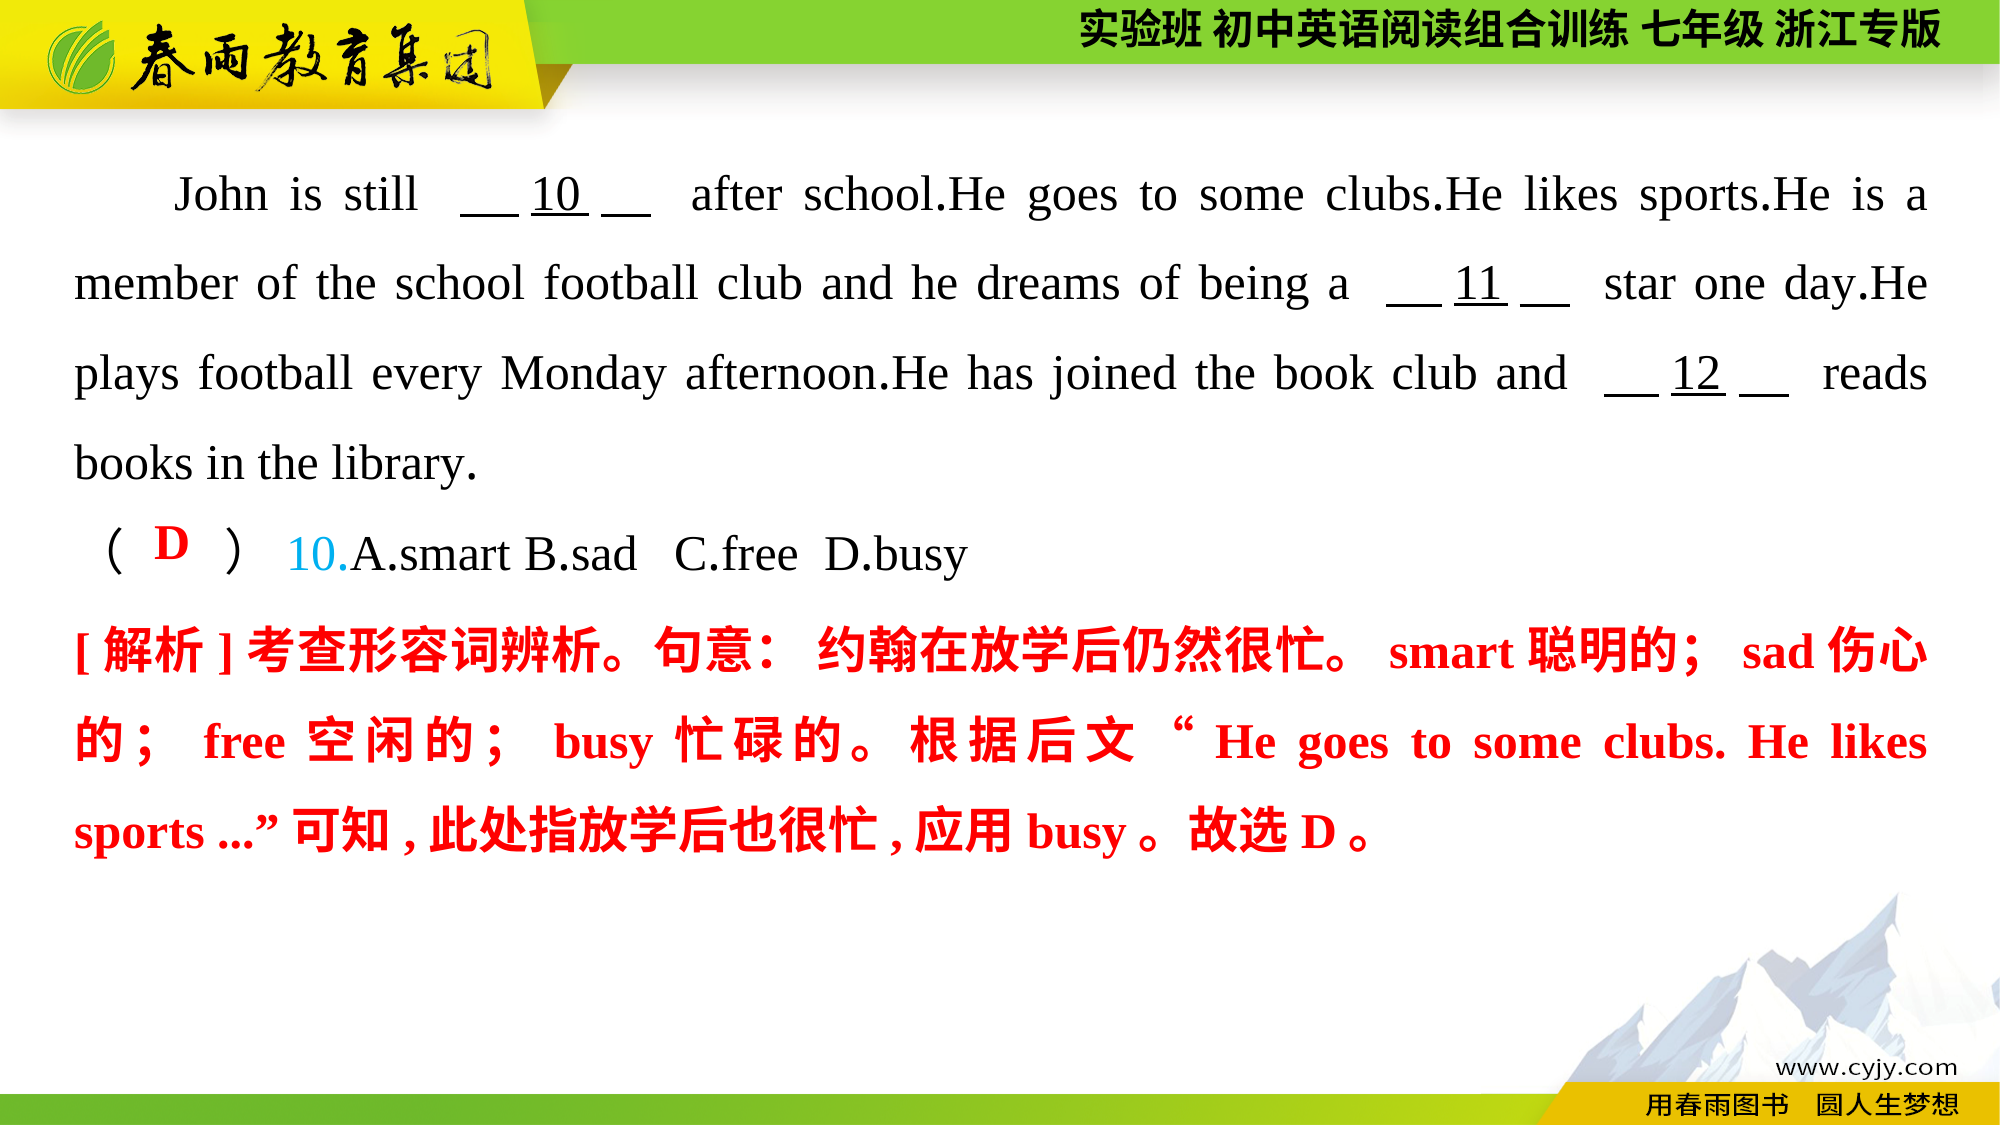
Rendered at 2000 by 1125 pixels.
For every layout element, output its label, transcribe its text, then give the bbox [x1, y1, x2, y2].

text_box [解析]考查形容词辨析。句意： 约翰在放学后仍然很忙。smart聪明的；sad伤心的；free空闲的；busy忙碌的。根据后文“He goes to some clubs. He likes sports ...”可知,此处指放学后也很忙,应用busy。故选D。 [59, 581, 1944, 867]
picture [0, 0, 2000, 1125]
text_box D [139, 501, 206, 577]
list John is still 10 after school.He goes to some clubs.He likes sports.He is a member of the school football club and he dreams of being a 11 star one day.He plays football every Monday afternoon.He has joined the book club and 12 reads books in the library. （ ）10.A.smart B.sad C.free D.busy [59, 122, 1944, 581]
